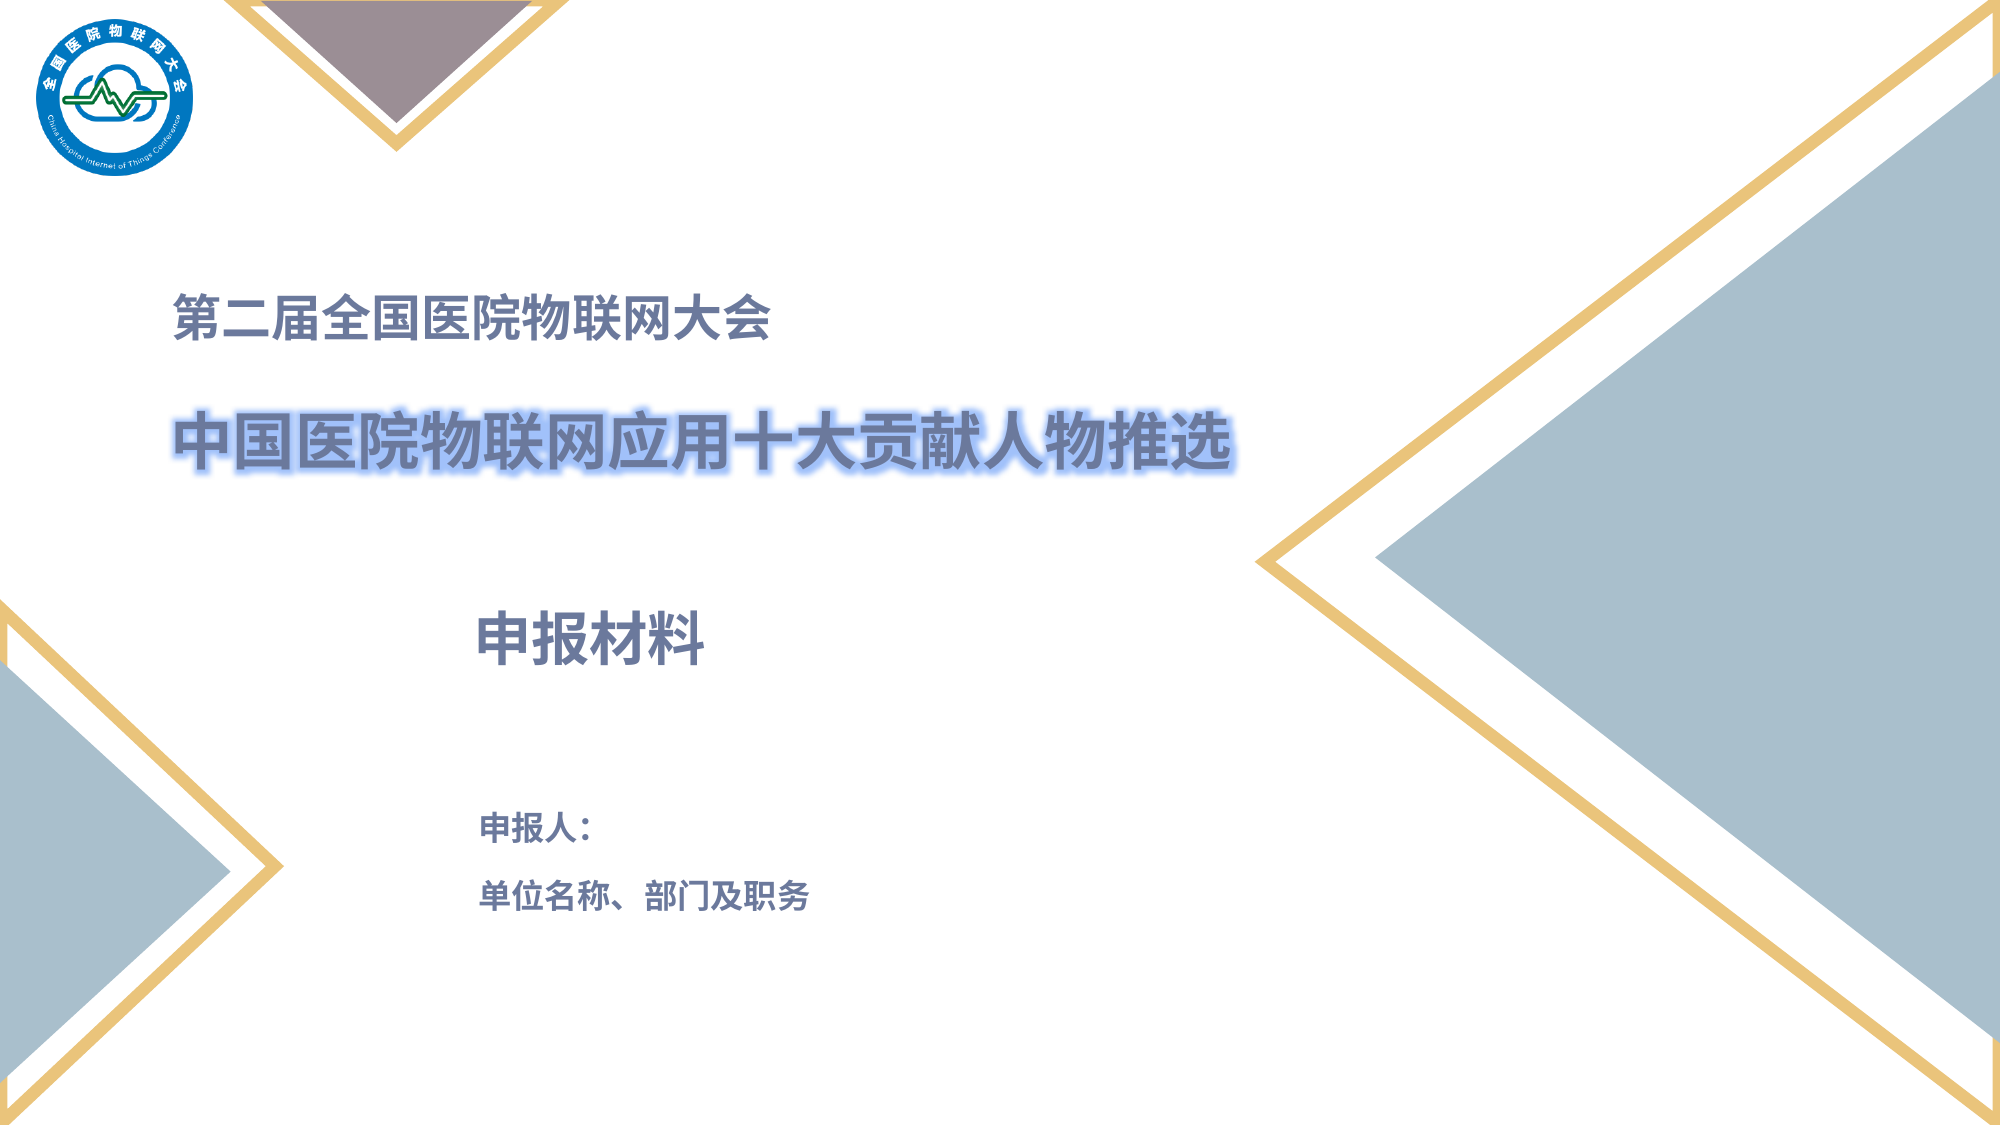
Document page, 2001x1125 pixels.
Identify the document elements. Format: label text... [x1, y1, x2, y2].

text_box 第二届全国医院物联网大会 [154, 277, 790, 355]
text_box [1263, 0, 2000, 1125]
text_box [258, 0, 535, 125]
text_box [231, 0, 562, 145]
text_box [0, 606, 277, 1125]
text_box [0, 658, 233, 1085]
text_box 申报材料 [302, 602, 877, 686]
picture [36, 19, 193, 176]
text_box 申报人： 单位名称、部门及职务 [463, 752, 1417, 942]
text_box [1373, 70, 2000, 1045]
text_box 中国医院物联网应用十大贡献人物推选 [155, 403, 1349, 486]
